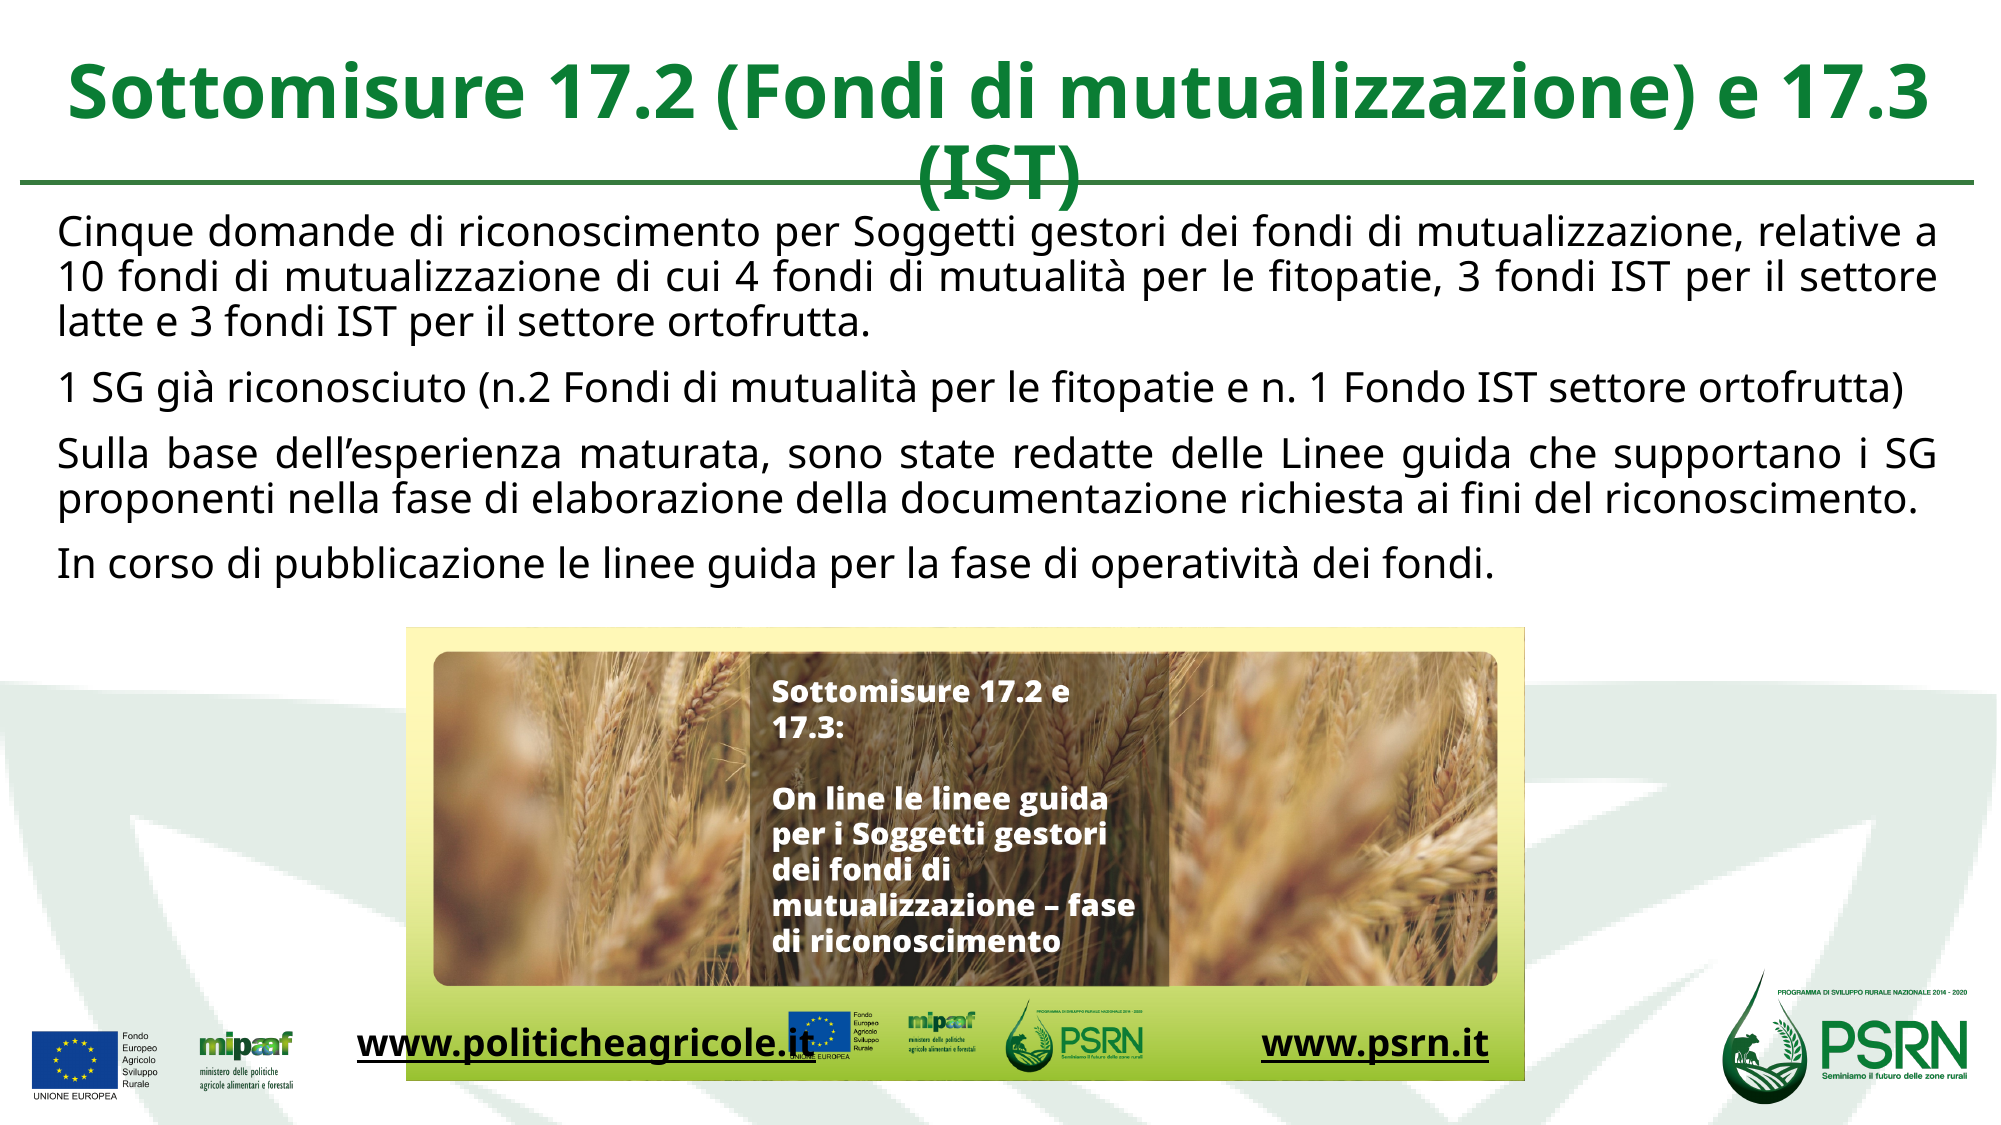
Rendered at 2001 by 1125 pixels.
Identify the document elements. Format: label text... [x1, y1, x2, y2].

title Sottomisure 17.2 (Fondi di mutualizzazione) e 17.3 (IST) [0, 87, 2000, 183]
picture [19, 901, 324, 1125]
picture [1696, 901, 2000, 1125]
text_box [262, 627, 1700, 1081]
list Cinque domande di riconoscimento per Soggetti gestori dei fondi di mutualizzazione, relative a 10 fondi di mutualizzazione di cui 4 fondi di mutualità per le fitopatie, 3 fondi IST per il settore latte e 3 fondi IST per il settore ortofrutta. 1 SG già riconosciuto (n.2 Fondi di mutualità per le fitopatie e n. 1 Fondo IST settore ortofrutta) Sulla base dell’esperienza maturata, sono state redatte delle Linee guida che supportano i SG proponenti nella fase di elaborazione della documentazione richiesta ai fini del riconoscimento. In corso di pubblicazione le linee guida per la fase di operatività dei fondi. [41, 202, 1955, 608]
